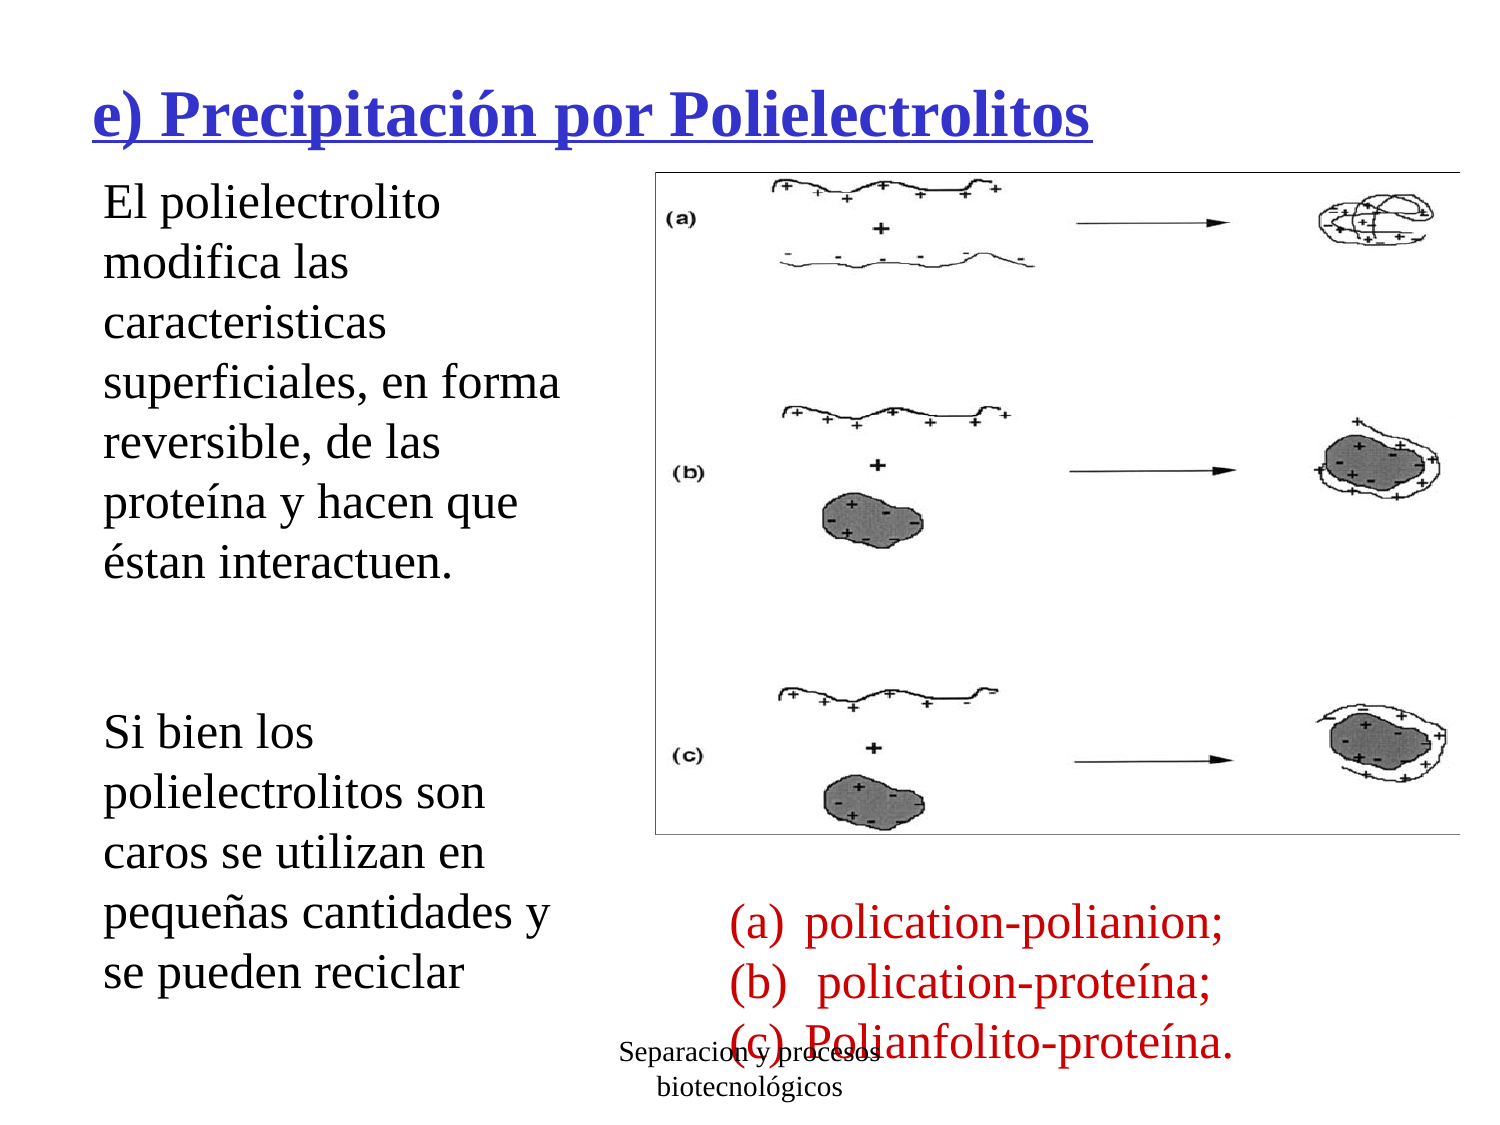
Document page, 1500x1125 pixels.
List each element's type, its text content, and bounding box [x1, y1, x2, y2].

footer Separacion y procesos biotecnológicos [512, 1024, 988, 1101]
text_box El polielectrolito modifica las caracteristicas superficiales, en forma reversible, de las proteína y hacen que éstan interactuen. Si bien los polielectrolitos son caros se utilizan en pequeñas cantidades y se pueden reciclar [88, 160, 609, 1006]
text_box e) Precipitación por Polielectrolitos [77, 61, 1108, 157]
picture [655, 172, 1461, 835]
text_box polication-polianion; polication-proteína; Polianfolito-proteína. [714, 881, 1294, 1077]
